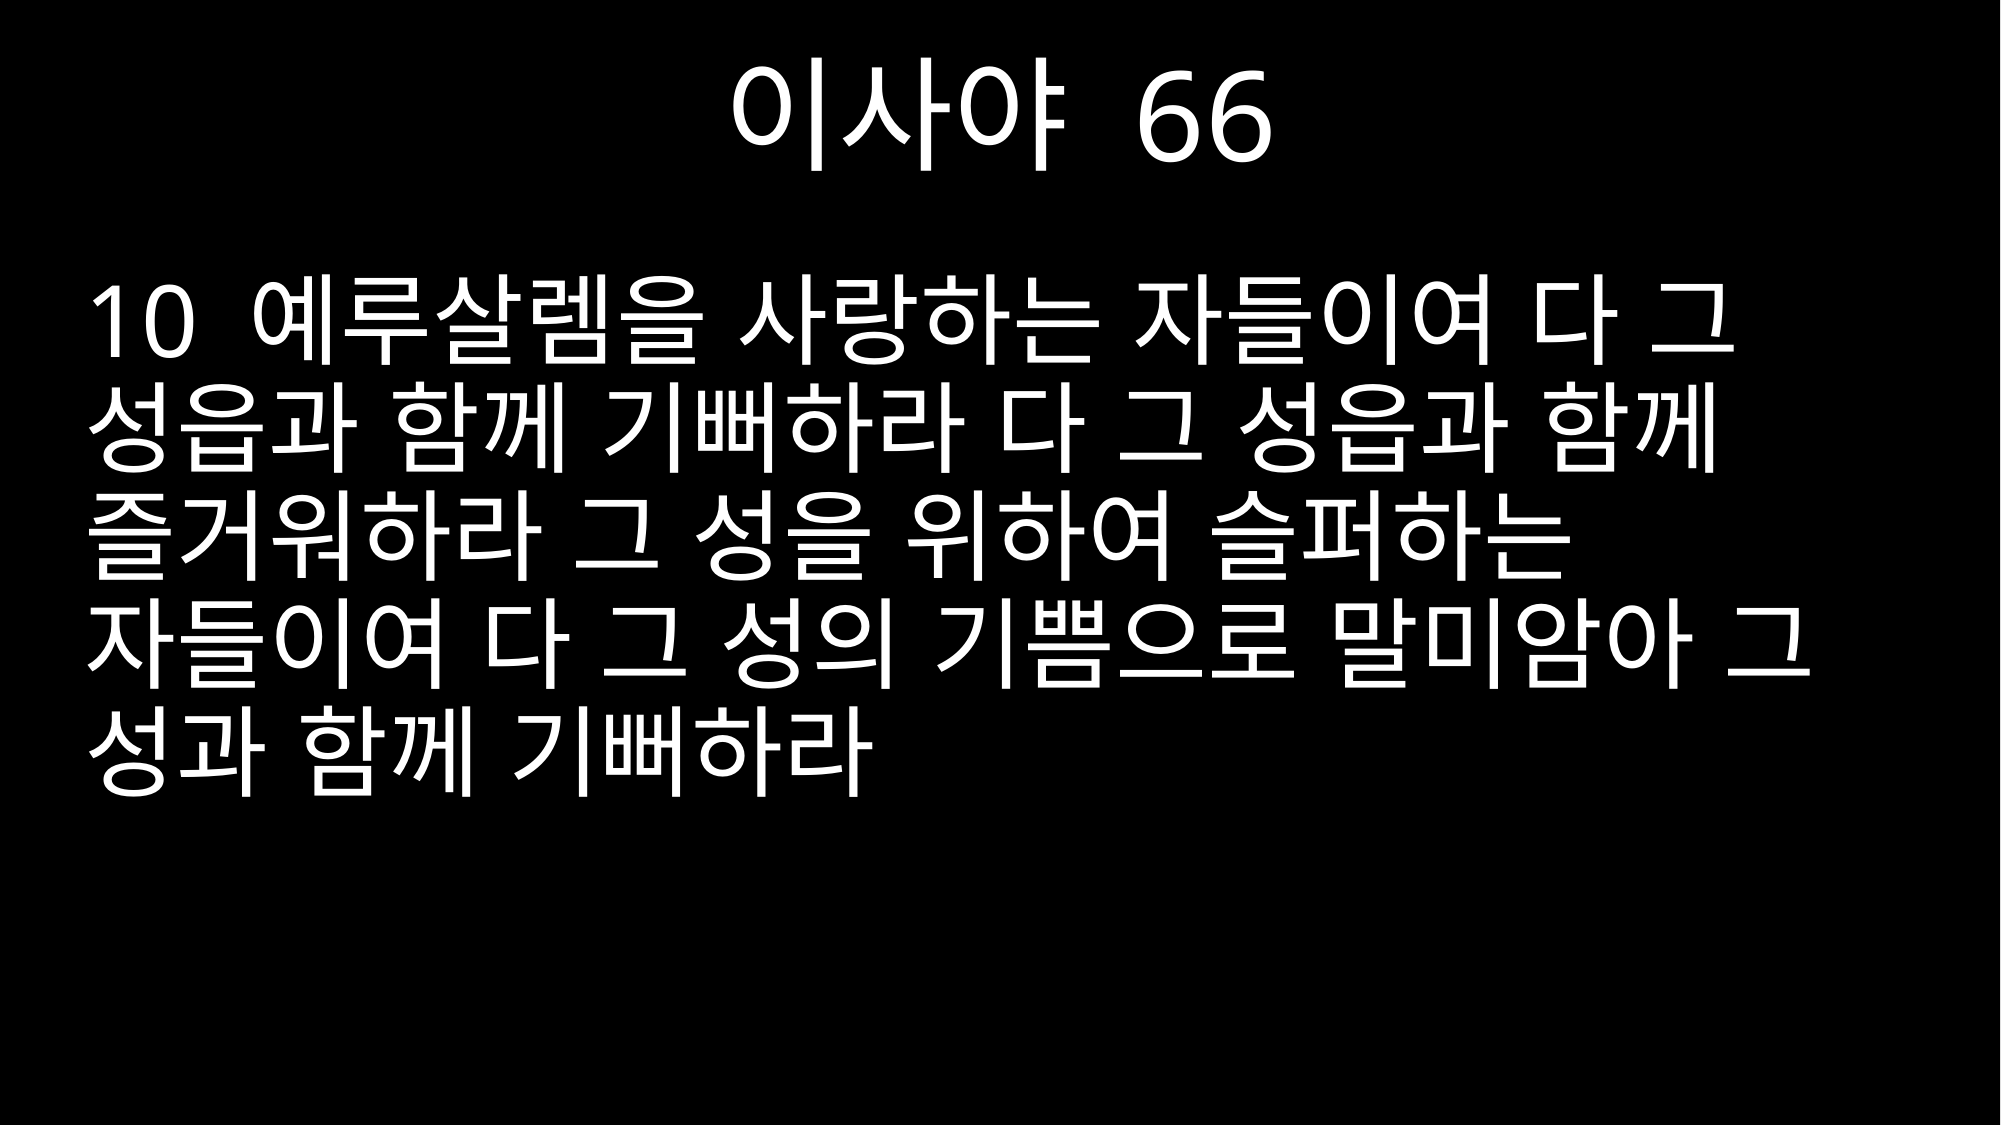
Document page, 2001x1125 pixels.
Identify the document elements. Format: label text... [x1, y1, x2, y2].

footer 이사야 66 [0, 32, 2000, 192]
list 10 예루살렘을 사랑하는 자들이여 다 그 성읍과 함께 기뻐하라 다 그 성읍과 함께 즐거워하라 그 성을 위하여 슬퍼하는 자들이여 다 그 성의 기쁨으로 말미암아 그 성과 함께 기뻐하라 [69, 263, 1953, 423]
picture [0, 0, 2001, 1125]
